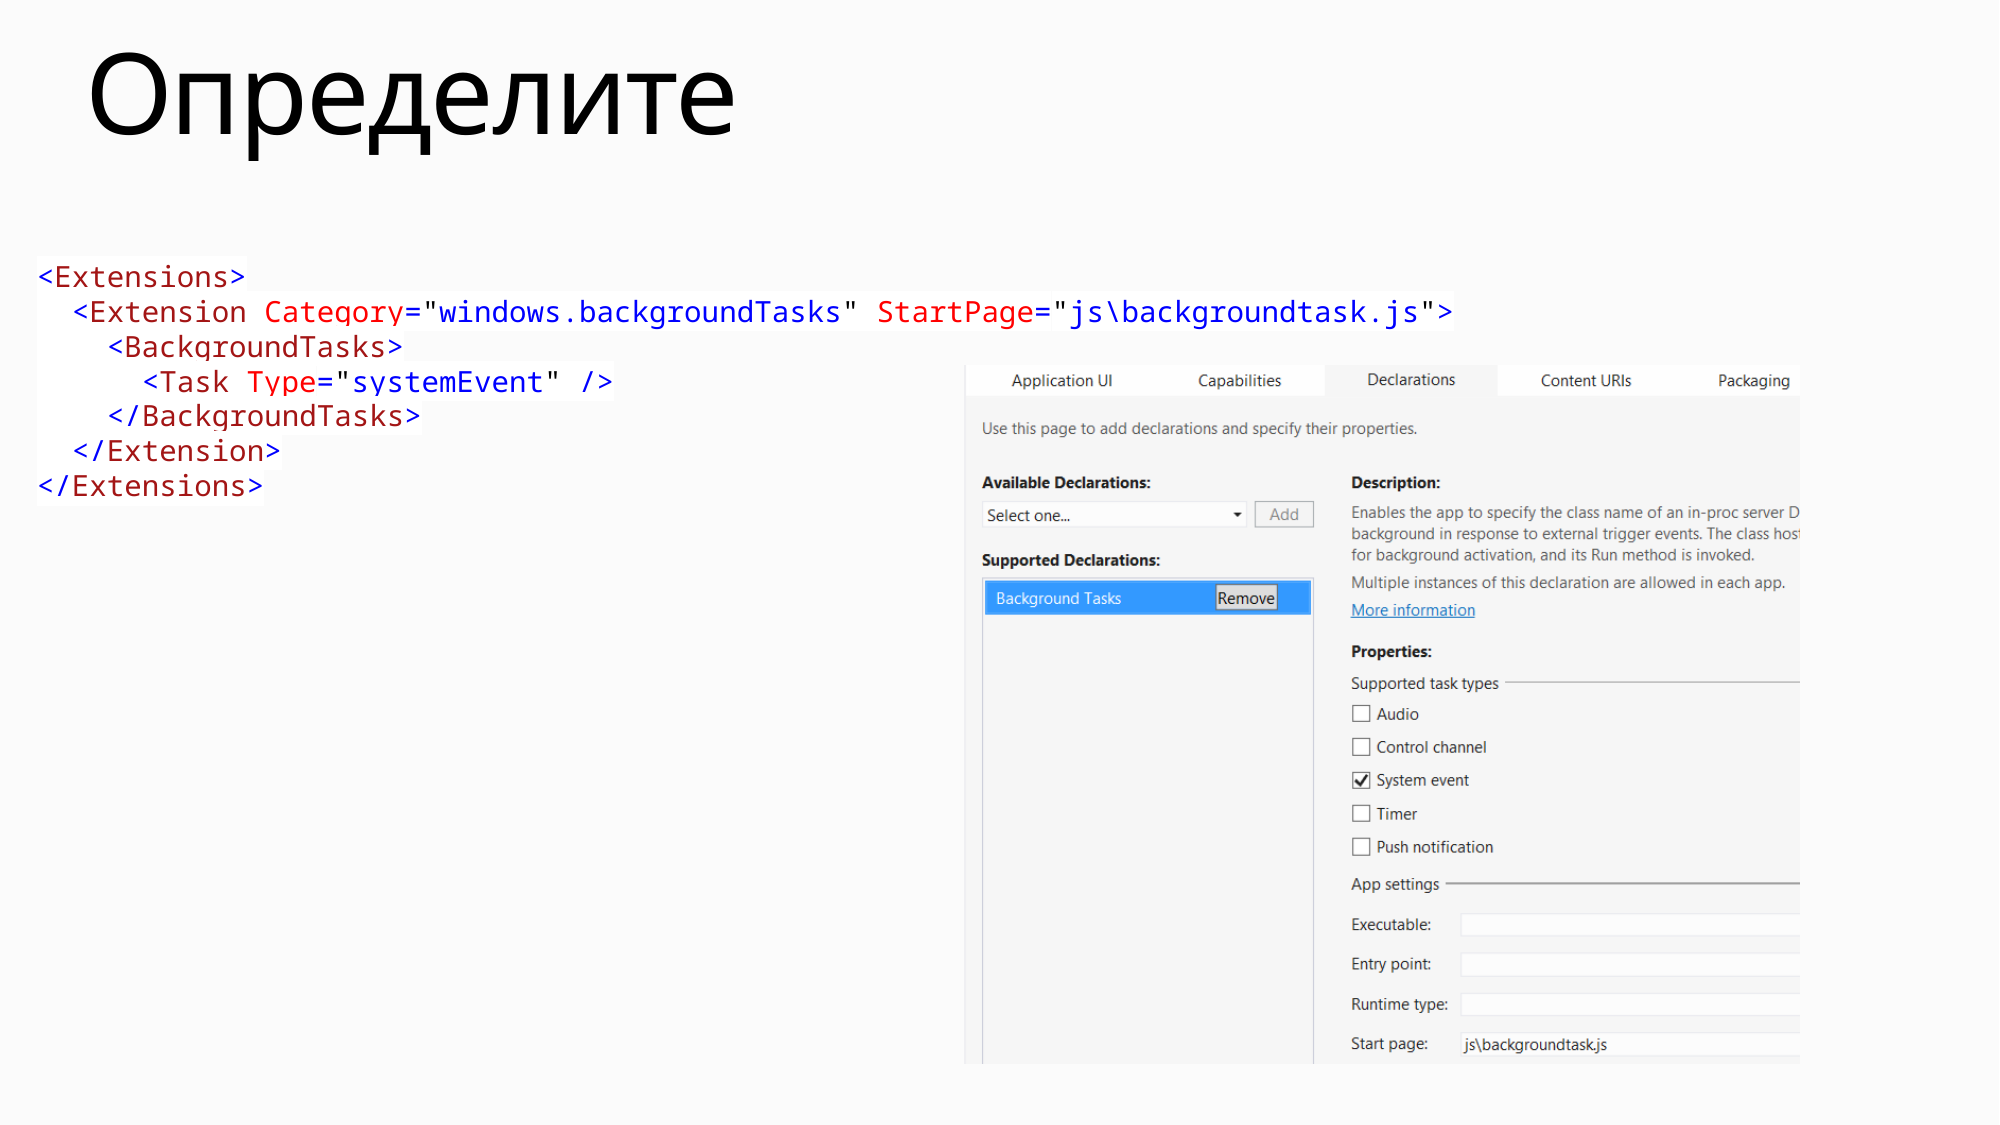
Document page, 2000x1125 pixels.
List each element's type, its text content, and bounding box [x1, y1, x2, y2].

title Определите [85, 37, 1914, 161]
text_box <Extensions> <Extension Category="windows.backgroundTasks" StartPage="js\backgroundtask.js"> <BackgroundTasks> <Task Type="systemEvent" /> </BackgroundTasks> </Extension> </Extensions> [36, 257, 1455, 503]
picture [964, 365, 1801, 1064]
